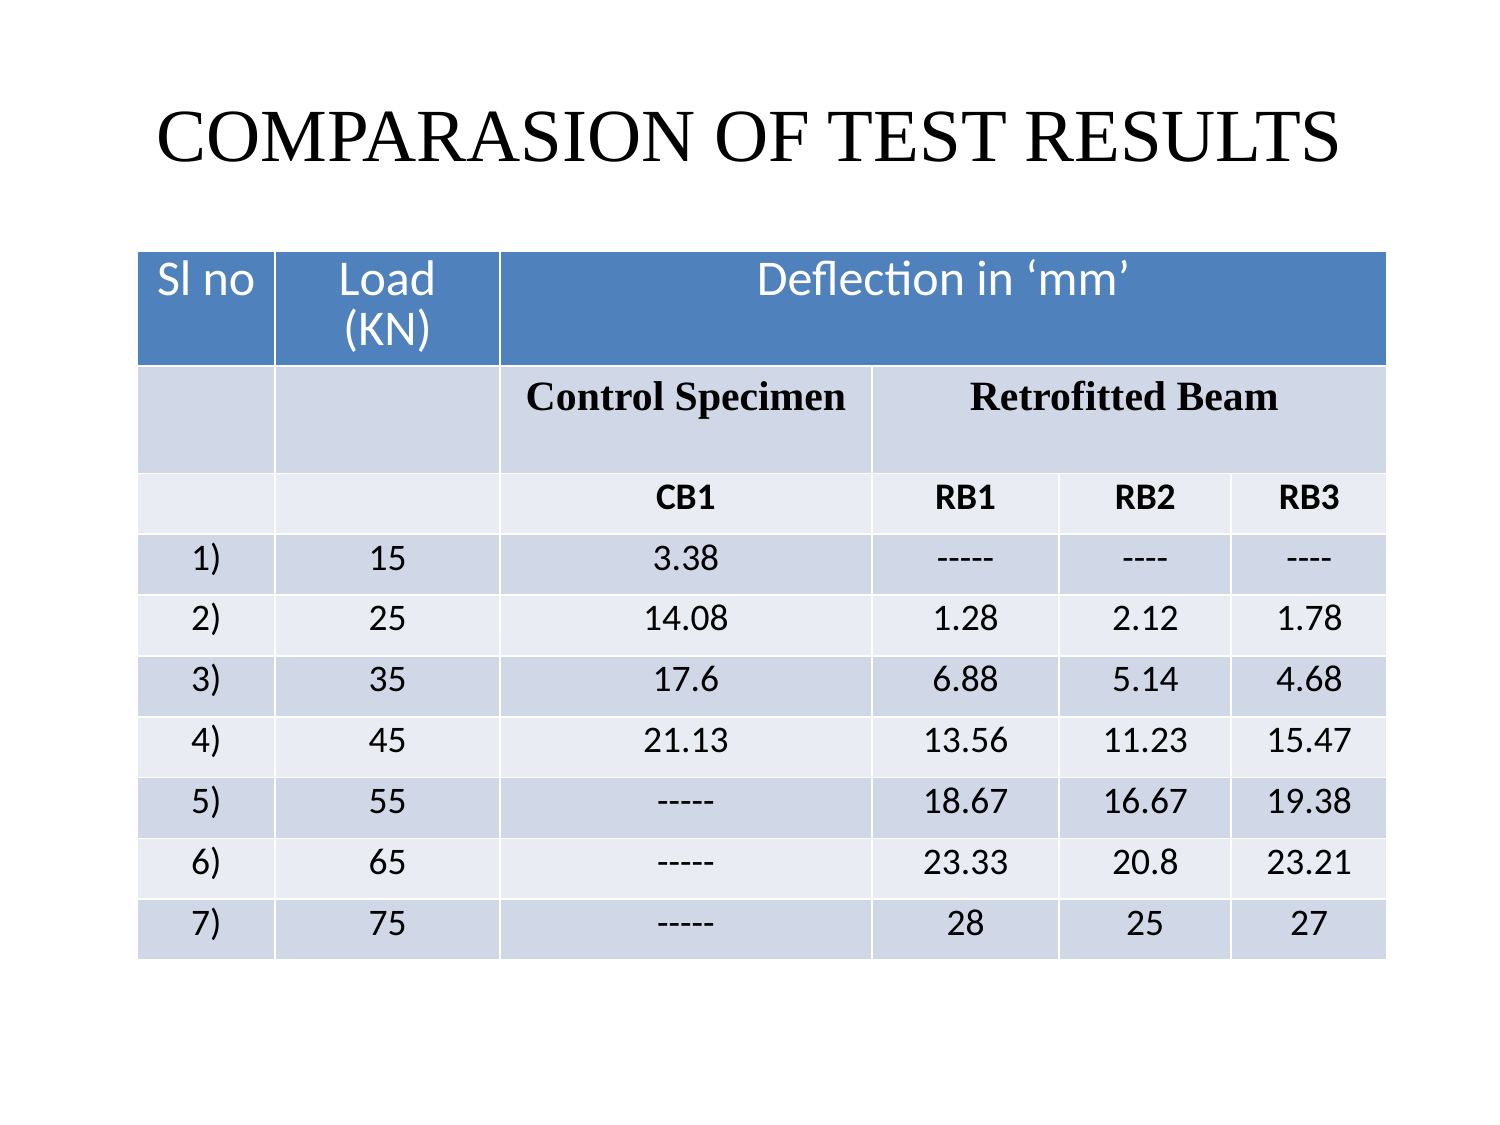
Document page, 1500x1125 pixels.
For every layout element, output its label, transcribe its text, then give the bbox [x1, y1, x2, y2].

table_cell 5.14 [1060, 657, 1230, 716]
table_header Deflection in ‘mm’ [501, 252, 1386, 365]
table_cell 25 [1060, 900, 1230, 959]
table_cell CB1 [501, 474, 871, 533]
table_cell 5) [138, 778, 274, 838]
table_cell 6.88 [873, 657, 1058, 716]
table_cell 7) [138, 900, 274, 959]
table_cell 3.38 [501, 535, 871, 594]
table_cell 1.28 [873, 596, 1058, 655]
table_cell 1.78 [1232, 596, 1386, 655]
table_cell 6) [138, 839, 274, 898]
table_cell 21.13 [501, 718, 871, 777]
table_cell RB2 [1060, 474, 1230, 533]
table_cell 14.08 [501, 596, 871, 655]
table_cell 4) [138, 718, 274, 777]
table_cell 2) [138, 596, 274, 655]
table_cell [138, 367, 274, 473]
table_cell 23.21 [1232, 839, 1386, 898]
table_cell ----- [501, 839, 871, 898]
table_cell 3) [138, 657, 274, 716]
table_cell 15 [276, 535, 499, 594]
table_cell 65 [276, 839, 499, 898]
table_cell 25 [276, 596, 499, 655]
table_cell Retrofitted Beam [873, 367, 1386, 473]
table_header Sl no [138, 252, 274, 365]
table_cell 35 [276, 657, 499, 716]
table_cell ----- [873, 535, 1058, 594]
table_cell 15.47 [1232, 718, 1386, 777]
table_cell RB3 [1232, 474, 1386, 533]
table_cell RB1 [873, 474, 1058, 533]
table_cell 75 [276, 900, 499, 959]
table_cell 20.8 [1060, 839, 1230, 898]
table_cell [276, 367, 499, 473]
table_cell ---- [1232, 535, 1386, 594]
table_cell Control Specimen [501, 367, 871, 473]
table_cell [138, 474, 274, 533]
table_cell 23.33 [873, 839, 1058, 898]
table_cell 4.68 [1232, 657, 1386, 716]
table_cell 11.23 [1060, 718, 1230, 777]
table_cell ----- [501, 778, 871, 838]
table_cell 18.67 [873, 778, 1058, 838]
table_cell 16.67 [1060, 778, 1230, 838]
table_header Load (KN) [276, 252, 499, 365]
table_cell [276, 474, 499, 533]
table_cell 27 [1232, 900, 1386, 959]
table_cell 55 [276, 778, 499, 838]
table_cell 19.38 [1232, 778, 1386, 838]
table_cell 45 [276, 718, 499, 777]
table_cell ---- [1060, 535, 1230, 594]
table_cell ----- [501, 900, 871, 959]
table_cell 17.6 [501, 657, 871, 716]
table_cell 1) [138, 535, 274, 594]
title COMPARASION OF TEST RESULTS [75, 37, 1425, 225]
table_cell 13.56 [873, 718, 1058, 777]
table_cell 28 [873, 900, 1058, 959]
table_cell 2.12 [1060, 596, 1230, 655]
